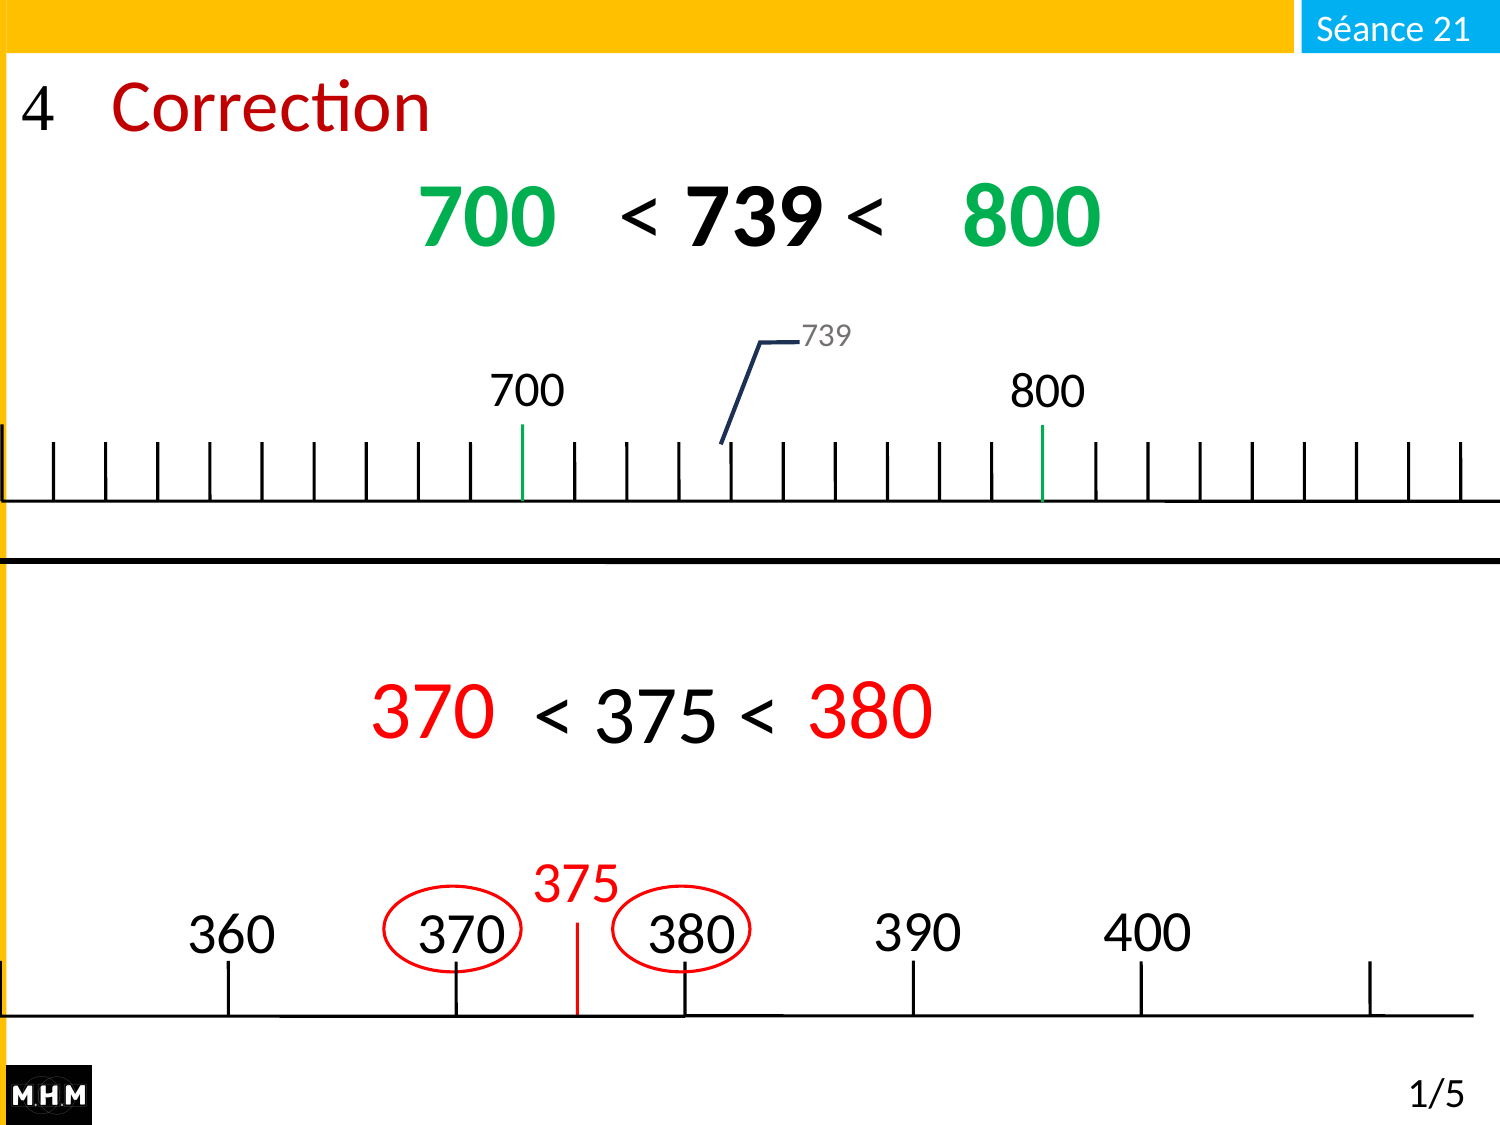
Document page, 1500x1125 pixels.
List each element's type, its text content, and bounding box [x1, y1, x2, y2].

text_box … < 739 < … [620, 147, 910, 273]
text_box 800 [910, 147, 1156, 273]
text_box 739 [727, 286, 891, 421]
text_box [517, 836, 643, 884]
list 1/5 [1373, 1064, 1500, 1125]
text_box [1, 424, 1500, 503]
text_box … < 375 < … [442, 652, 1078, 768]
picture [6, 1065, 92, 1125]
text_box 800 [995, 350, 1119, 421]
text_box 370 [354, 647, 532, 763]
title Correction [96, 37, 1391, 178]
text_box 380 [791, 647, 969, 763]
text_box 700 [474, 348, 598, 421]
text_box 700 [354, 147, 620, 273]
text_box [0, 885, 1474, 1017]
